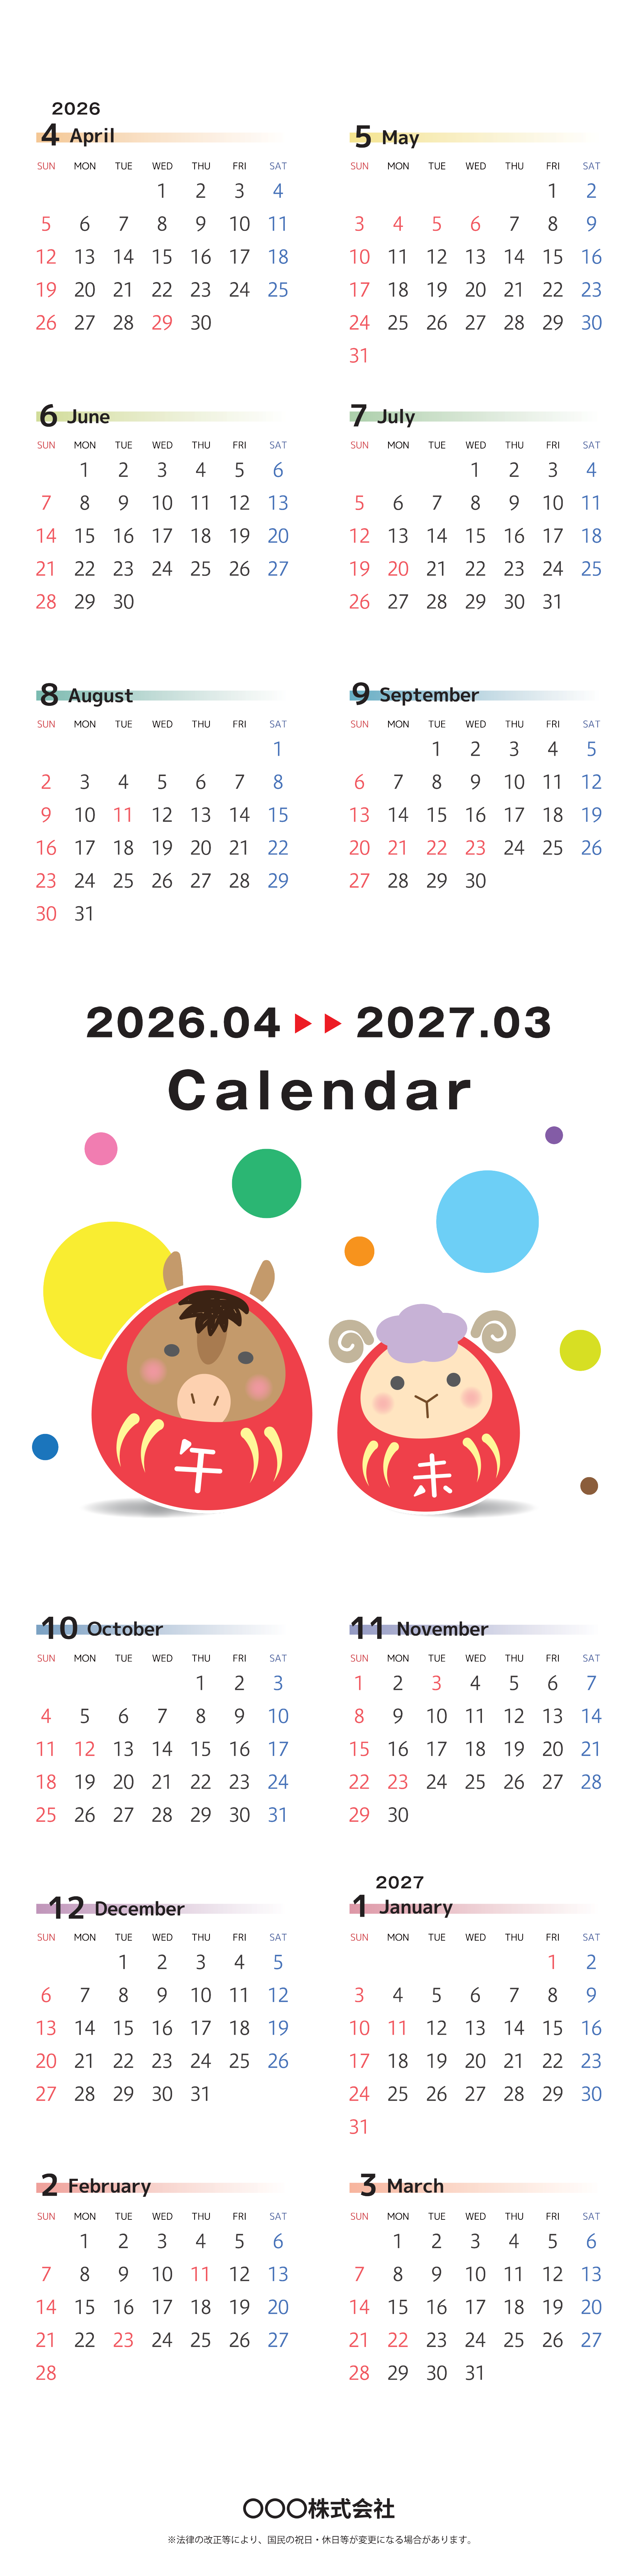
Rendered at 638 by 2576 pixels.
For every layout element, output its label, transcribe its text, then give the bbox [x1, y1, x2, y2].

picture [32, 1126, 601, 1519]
text_box 〇〇〇株式会社 [240, 2493, 399, 2521]
picture [169, 1069, 470, 1110]
picture [36, 1616, 602, 2381]
picture [168, 2535, 470, 2544]
picture [87, 1006, 550, 1038]
picture [36, 102, 602, 921]
